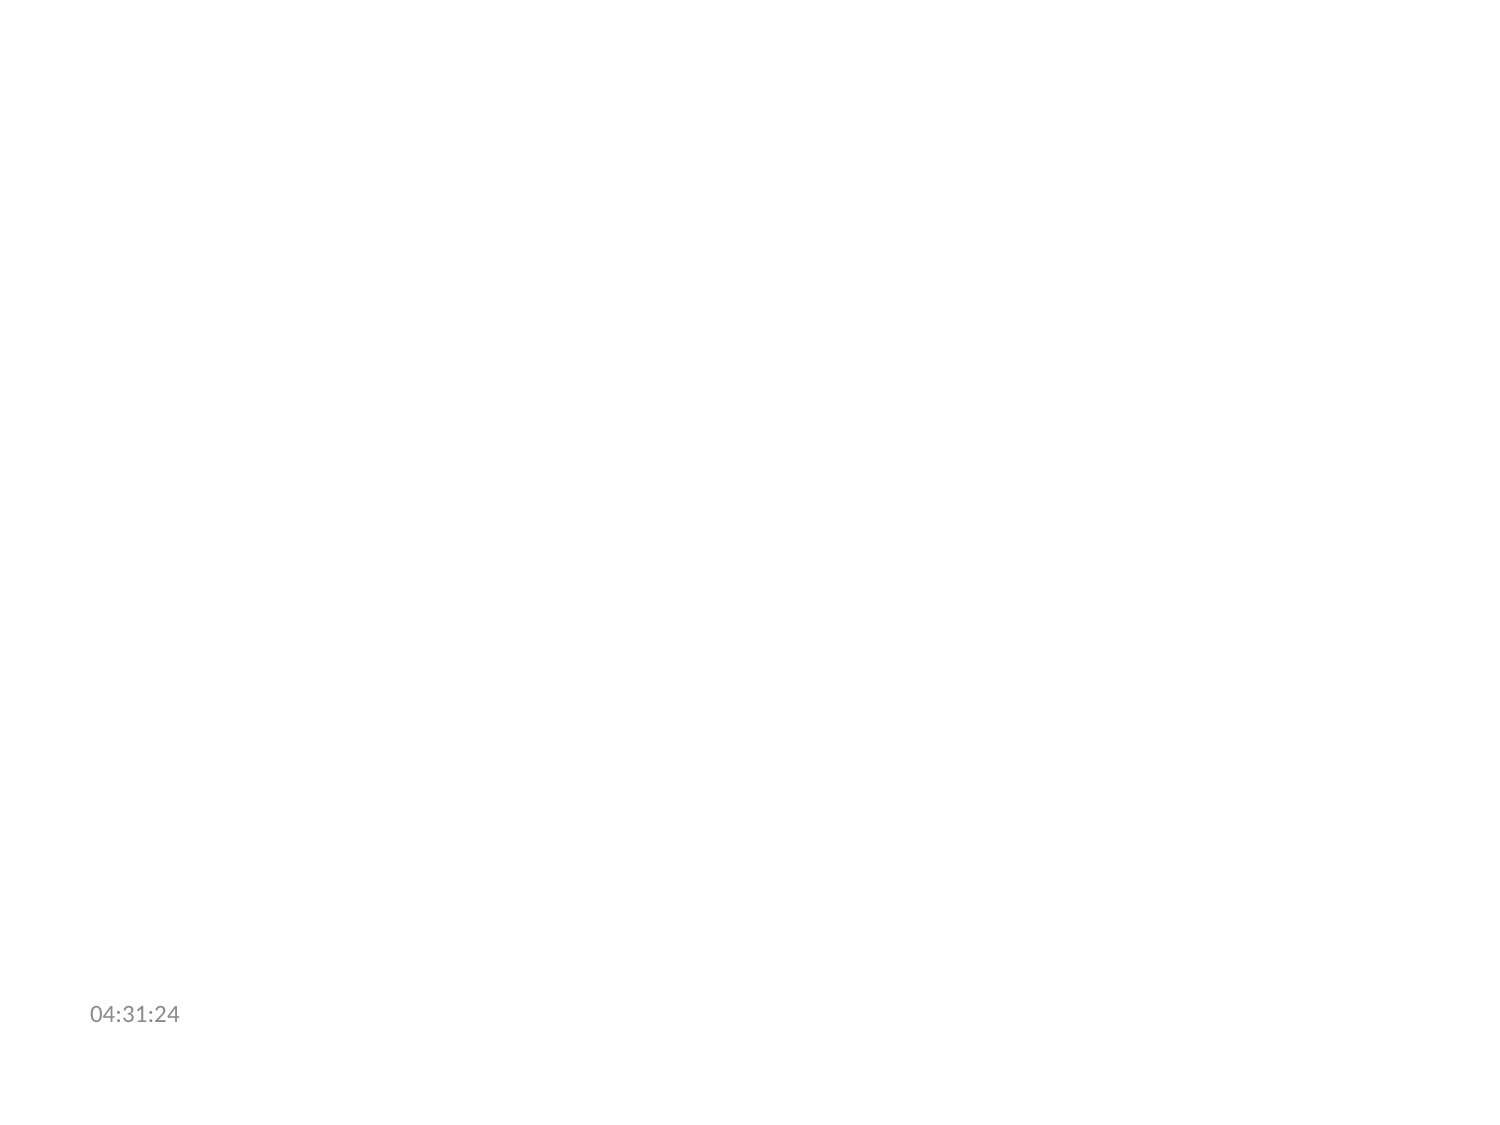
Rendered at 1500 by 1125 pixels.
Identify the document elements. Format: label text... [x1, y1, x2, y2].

text_box 15:35:09 [75, 982, 425, 1043]
